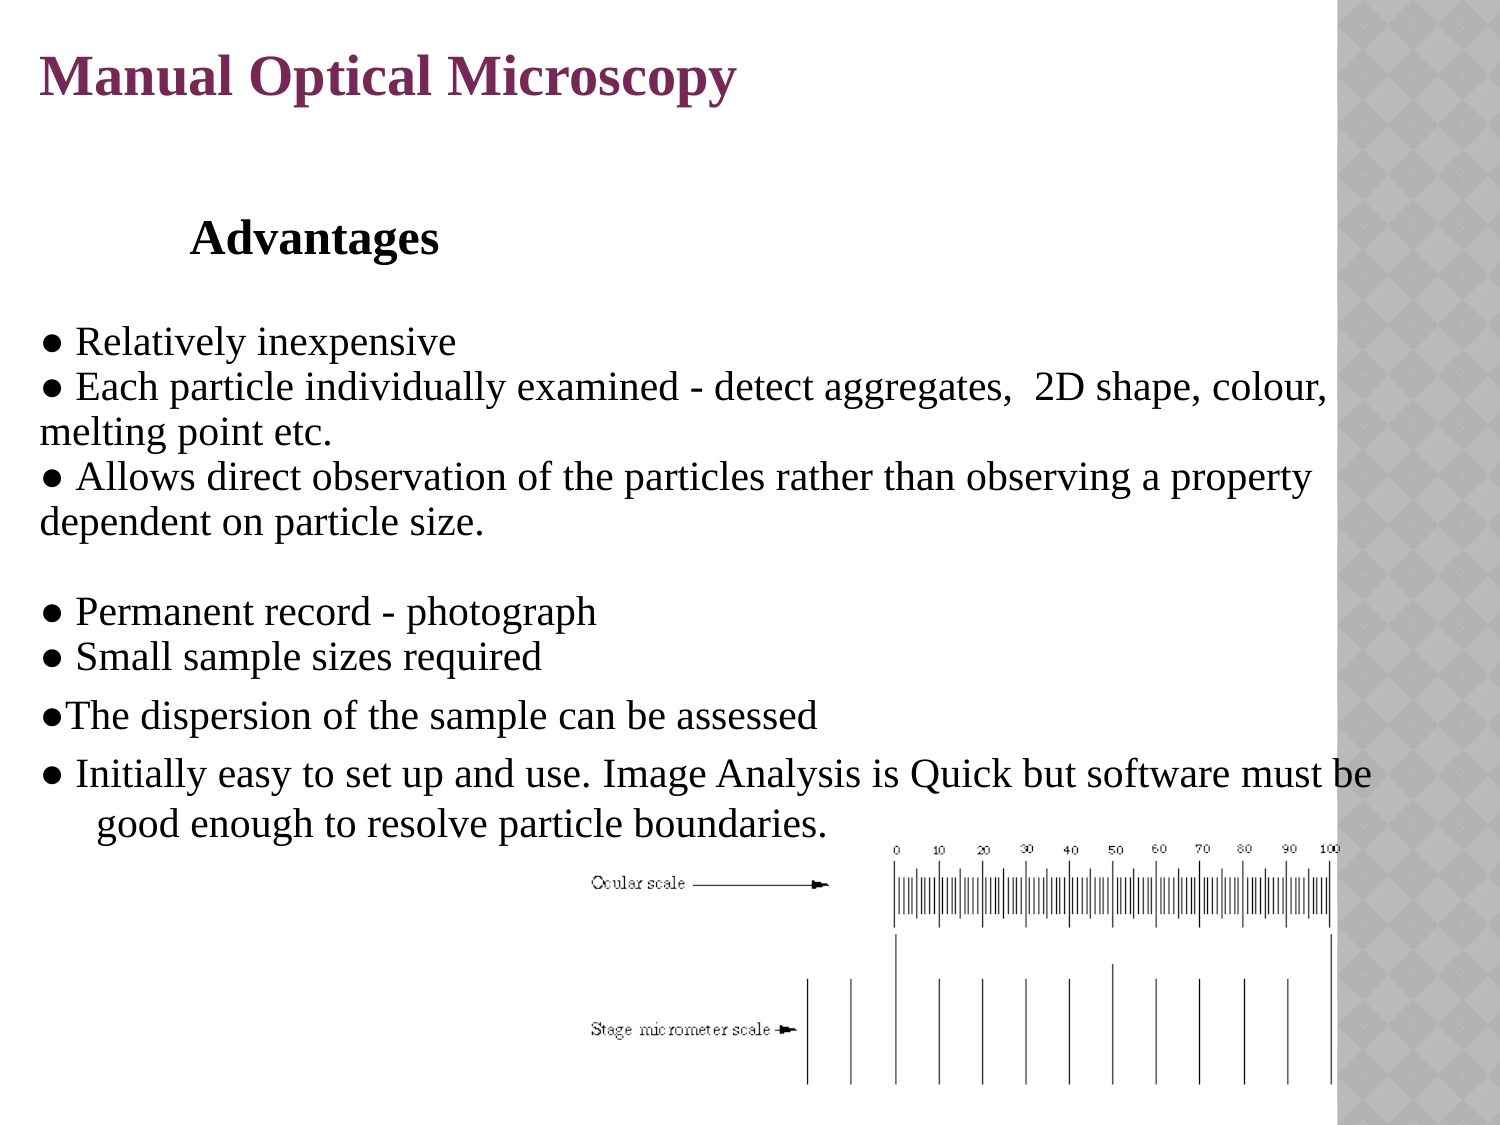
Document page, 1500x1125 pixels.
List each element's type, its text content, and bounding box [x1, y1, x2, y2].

picture [586, 837, 1351, 1088]
text_box Manual Optical Microscopy Advantages ● Relatively inexpensive ● Each particle individually examined - detect aggregates, 2D shape, colour, melting point etc. ● Allows direct observation of the particles rather than observing a property dependent on particle size. ● Permanent record - photograph ● Small sample sizes required ●The dispersion of the sample can be assessed ● Initially easy to set up and use. Image Analysis is Quick but software must be good enough to resolve particle boundaries. [24, 37, 1450, 1033]
